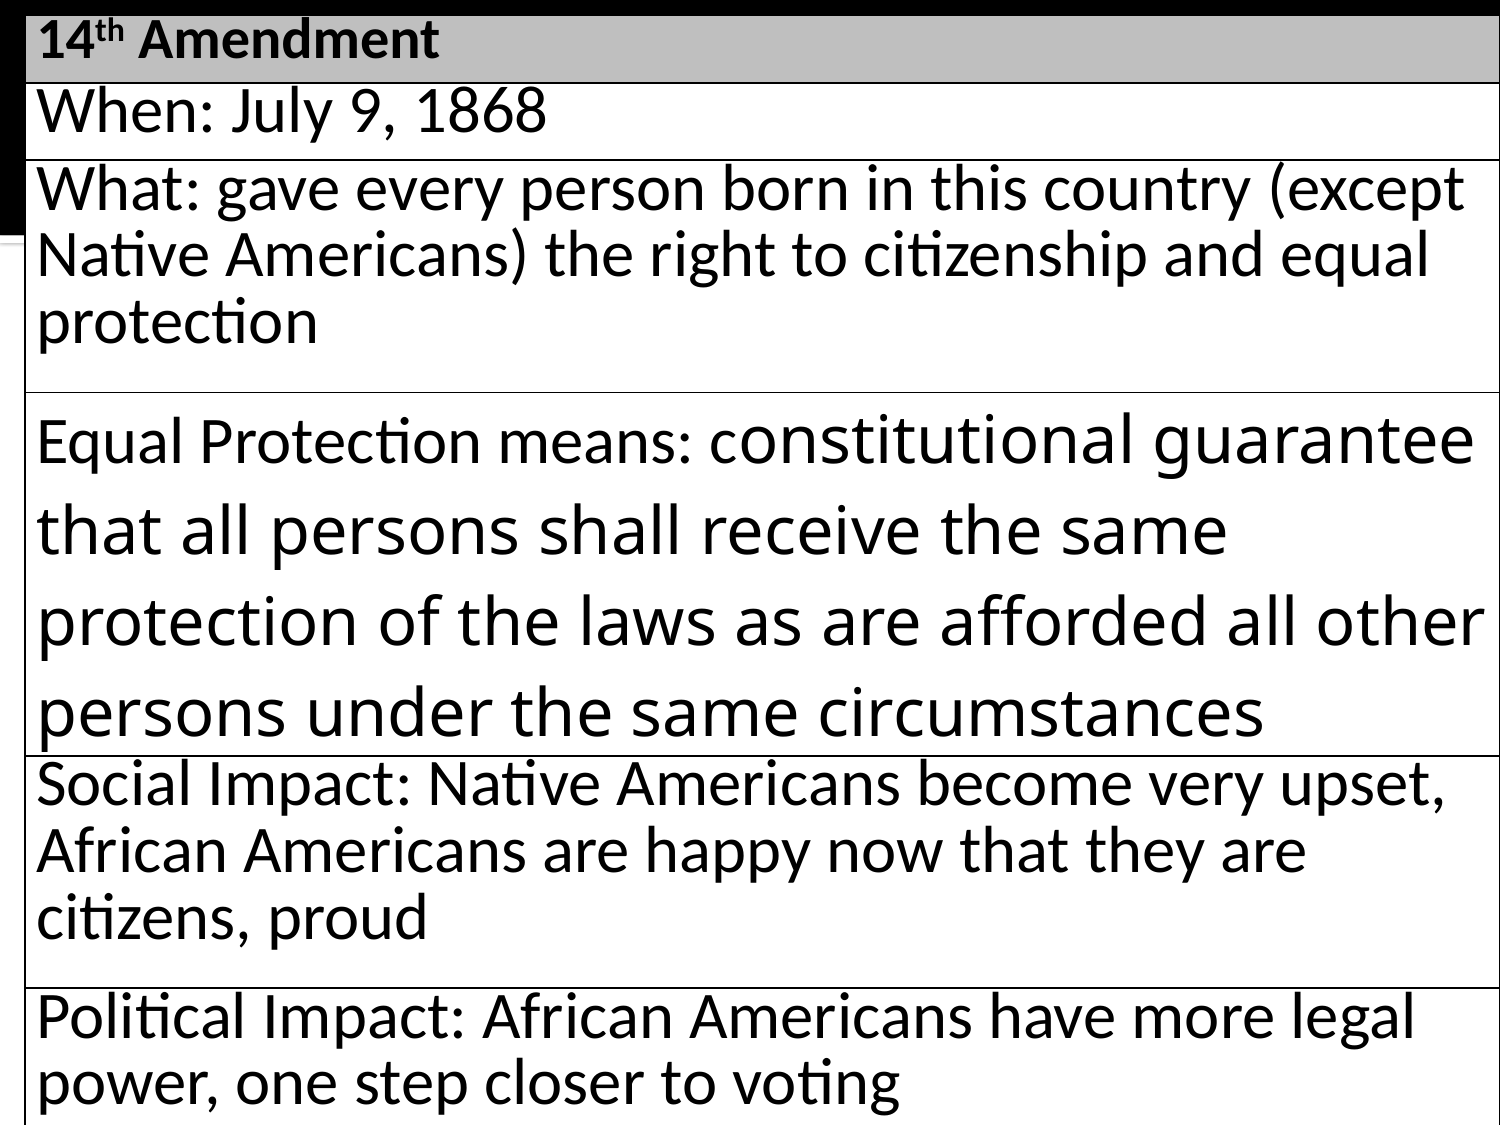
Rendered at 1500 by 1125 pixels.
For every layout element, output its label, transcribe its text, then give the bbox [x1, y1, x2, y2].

table_cell Equal Protection means: constitutional guarantee that all persons shall receive the same protection of the laws as are afforded all other persons under the same circumstances [26, 393, 1499, 755]
table_cell When: July 9, 1868 [26, 84, 1499, 159]
table_cell Political Impact: African Americans have more legal power, one step closer to voting [26, 989, 1499, 1125]
table_cell Social Impact: Native Americans become very upset, African Americans are happy now that they are citizens, proud [26, 757, 1499, 987]
table_header 14th Amendment [26, 16, 1499, 82]
table_cell What: gave every person born in this country (except Native Americans) the right to citizenship and equal protection [26, 161, 1499, 392]
